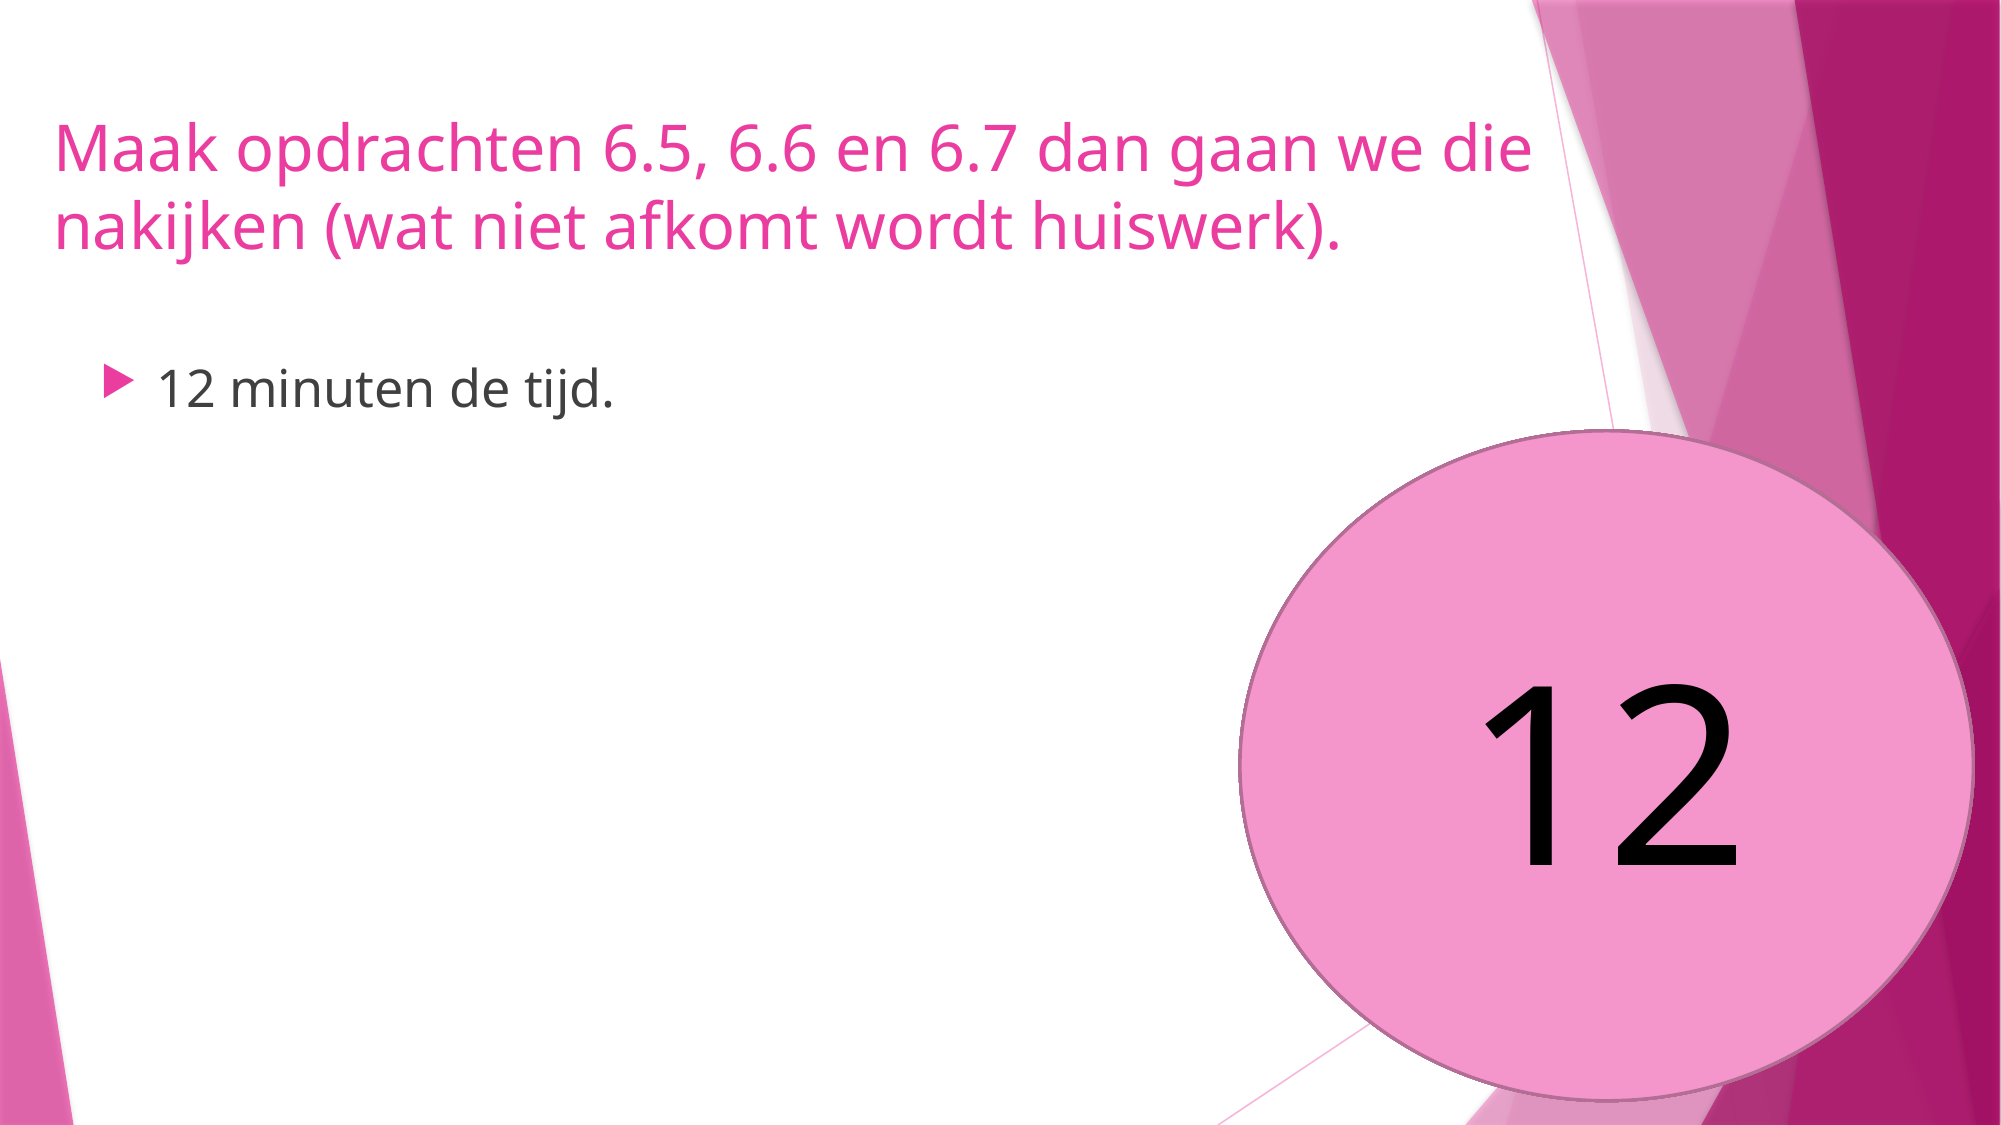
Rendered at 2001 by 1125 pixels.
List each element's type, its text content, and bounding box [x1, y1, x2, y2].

list 12 minuten de tijd. [85, 348, 1290, 1125]
title Maak opdrachten 6.5, 6.6 en 6.7 dan gaan we die nakijken (wat niet afkomt wordt huiswerk). [38, 99, 1614, 317]
text_box 12 [1238, 429, 1975, 1103]
